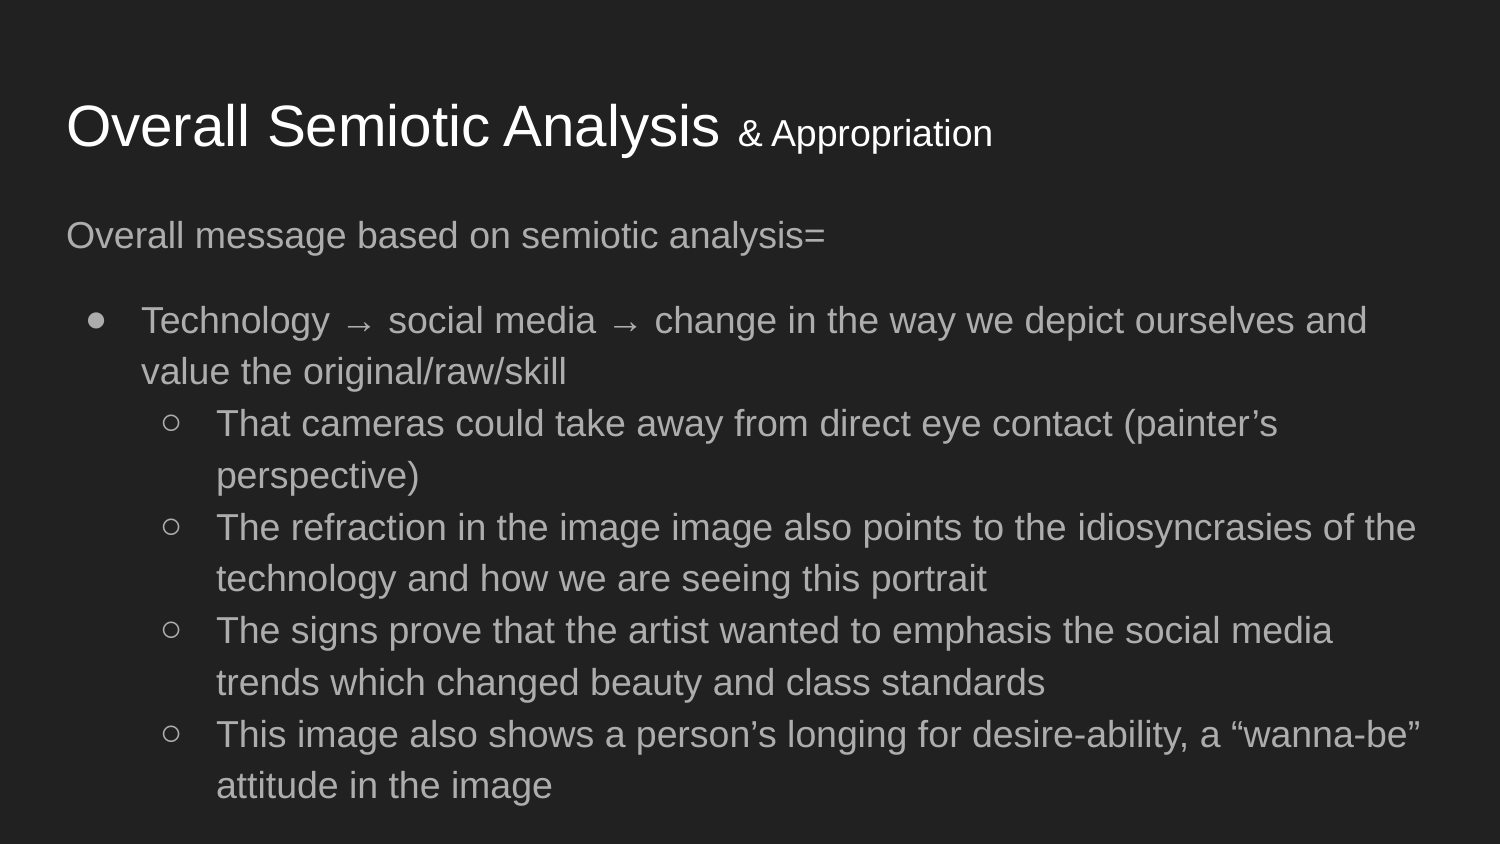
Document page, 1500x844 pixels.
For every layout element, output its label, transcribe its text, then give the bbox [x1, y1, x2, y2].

title Overall Semiotic Analysis & Appropriation [51, 72, 1449, 167]
list Overall message based on semiotic analysis= Technology → social media → change in the way we depict ourselves and value the original/raw/skill That cameras could take away from direct eye contact (painter’s perspective) The refraction in the image image also points to the idiosyncrasies of the technology and how we are seeing this portrait The signs prove that the artist wanted to emphasis the social media trends which changed beauty and class standards This image also shows a person’s longing for desire-ability, a “wanna-be” attitude in the image [51, 189, 1449, 750]
